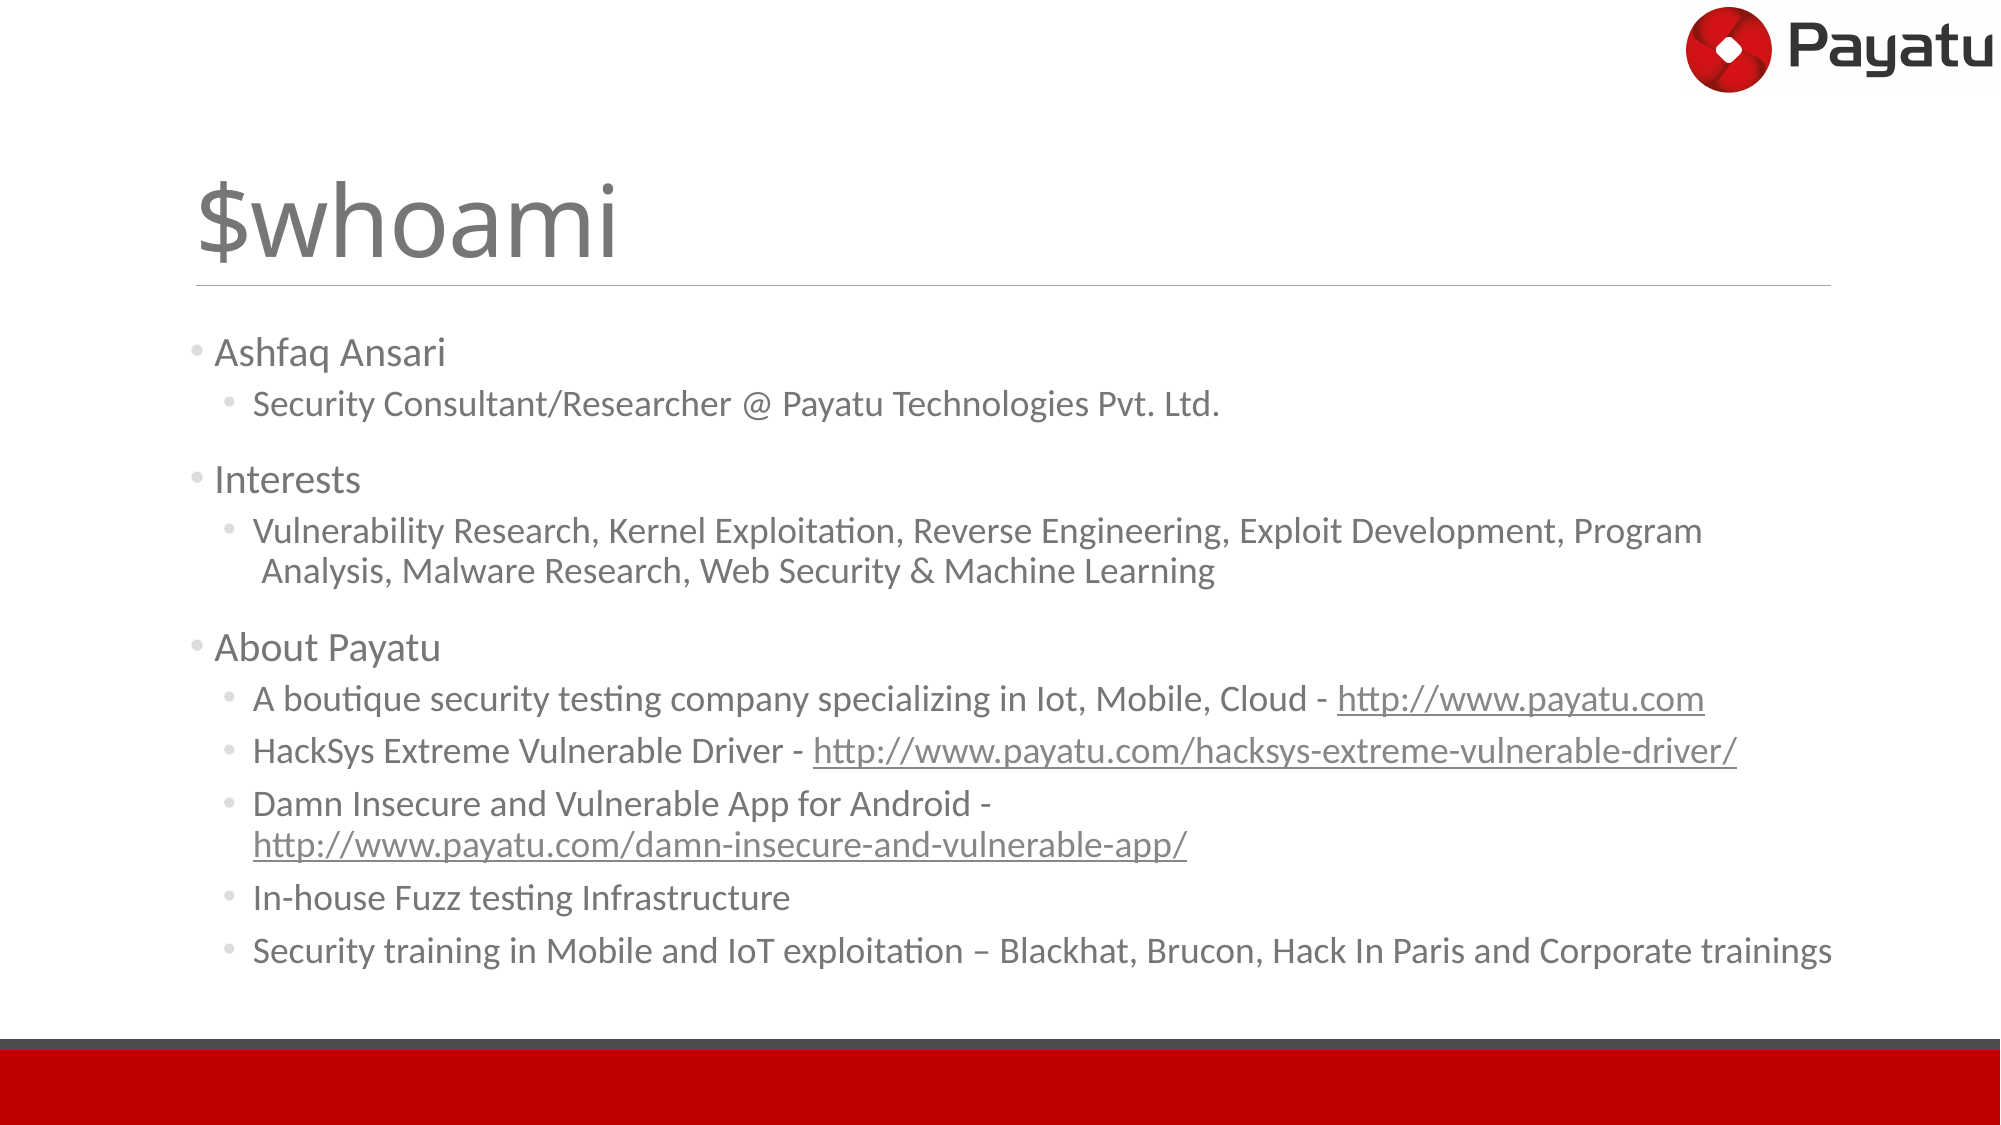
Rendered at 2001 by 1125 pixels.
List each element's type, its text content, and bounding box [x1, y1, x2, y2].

picture [1683, 4, 1995, 95]
list Ashfaq Ansari Security Consultant/Researcher @ Payatu Technologies Pvt. Ltd. Interests Vulnerability Research, Kernel Exploitation, Reverse Engineering, Exploit Development, Program Analysis, Malware Research, Web Security & Machine Learning About Payatu A boutique security testing company specializing in Iot, Mobile, Cloud - http://www.payatu.com HackSys Extreme Vulnerable Driver - http://www.payatu.com/hacksys-extreme-vulnerable-driver/ Damn Insecure and Vulnerable App for Android - http://www.payatu.com/damn-insecure-and-vulnerable-app/ In-house Fuzz testing Infrastructure Security training in Mobile and IoT exploitation – Blackhat, Brucon, Hack In Paris and Corporate trainings [189, 322, 1840, 983]
title $whoami [180, 47, 1830, 285]
